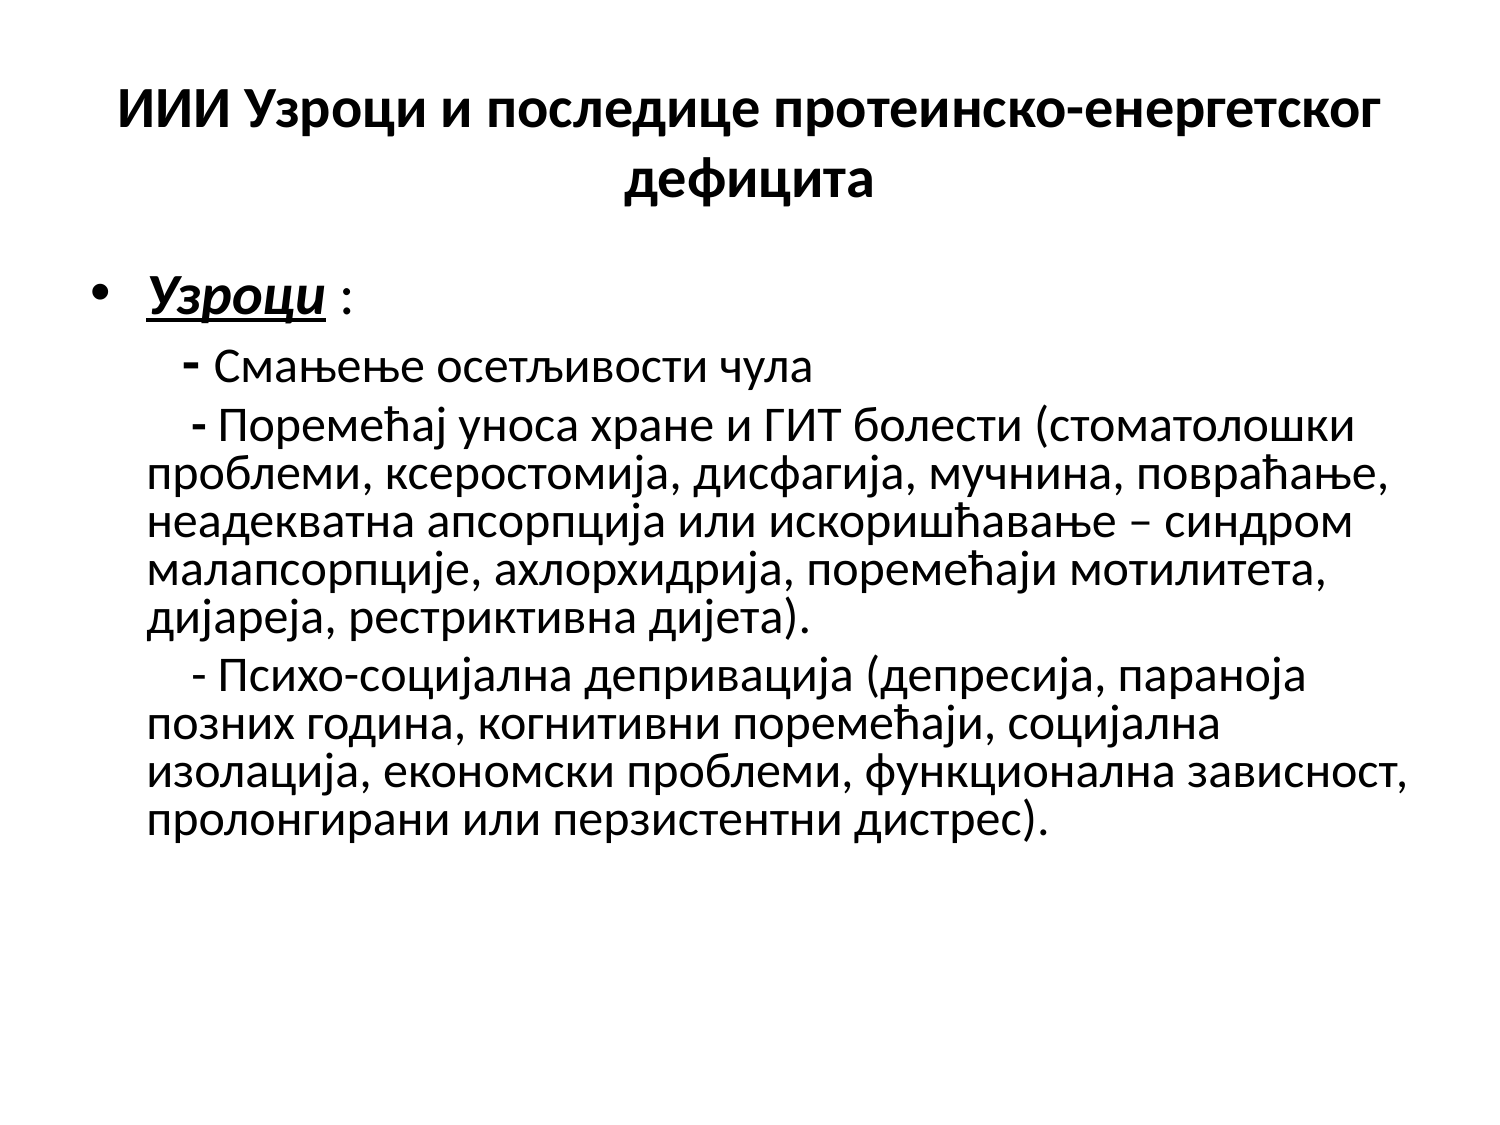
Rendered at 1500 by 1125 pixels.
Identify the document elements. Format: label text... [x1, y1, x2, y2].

list Узроци : - Смањење осетљивости чула - Поремећај уноса хране и ГИТ болести (стоматолошки проблеми, ксеростомија, дисфагија, мучнина, повраћање, неадекватна апсорпција или искоришћавање – синдром малапсорпције, ахлорхидрија, поремећаји мотилитета, дијареја, рестриктивна дијета). - Психо-социјална депривација (депресија, параноја позних година, когнитивни поремећаји, социјална изолација, економски проблеми, функционална зависност, пролонгирани или перзистентни дистрес). [75, 262, 1425, 1005]
title ИИИ Узроци и последице протеинско-енергетског дефицита [75, 45, 1425, 233]
